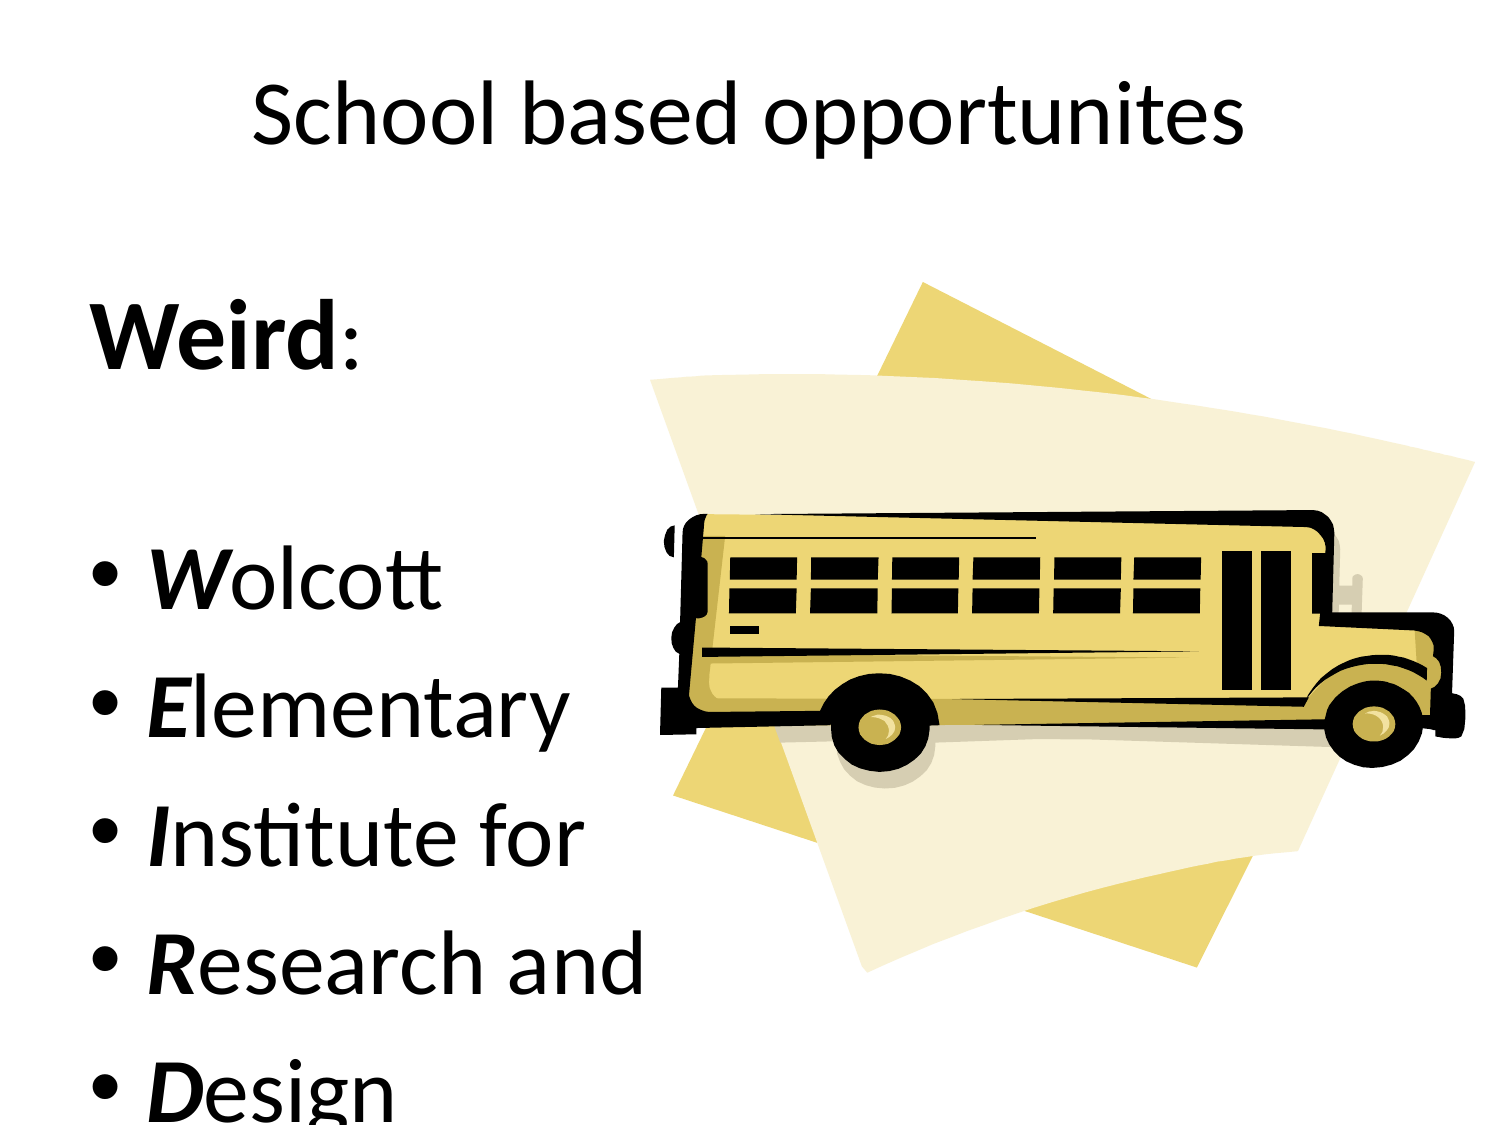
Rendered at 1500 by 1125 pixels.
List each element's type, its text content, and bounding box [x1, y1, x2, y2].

list Weird: Wolcott Elementary Institute for Research and Design [75, 262, 1425, 1005]
title School based opportunites [75, 45, 1425, 233]
picture [649, 281, 1476, 973]
